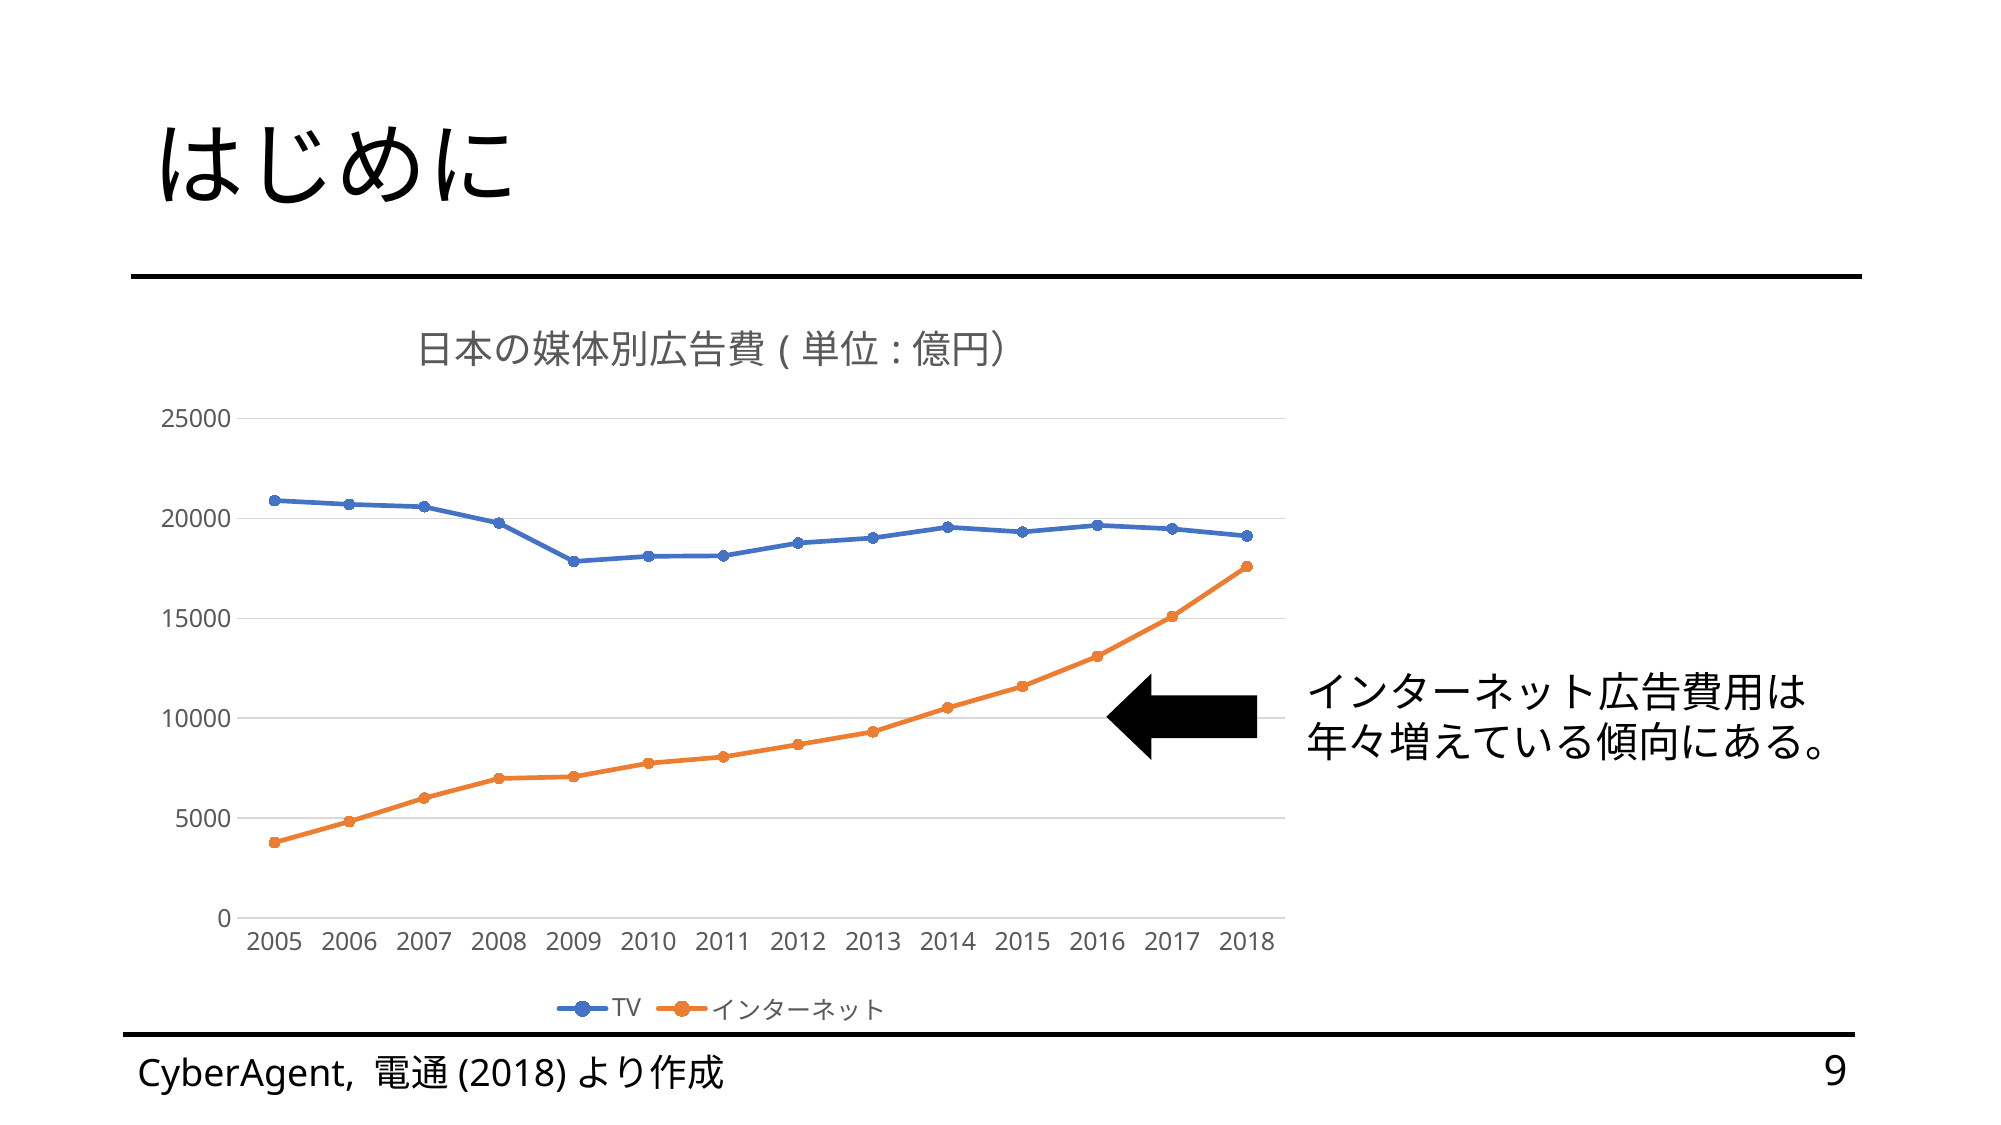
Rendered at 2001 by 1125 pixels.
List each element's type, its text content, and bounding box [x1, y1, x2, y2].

title はじめに [137, 59, 1863, 276]
slide_number 9 [1412, 1042, 1863, 1103]
text_box CyberAgent, 電通(2018)より作成 [122, 1041, 760, 1102]
text_box インターネット広告費用は年々増えている傾向にある。 [1308, 658, 1866, 774]
chart [137, 283, 1308, 1034]
